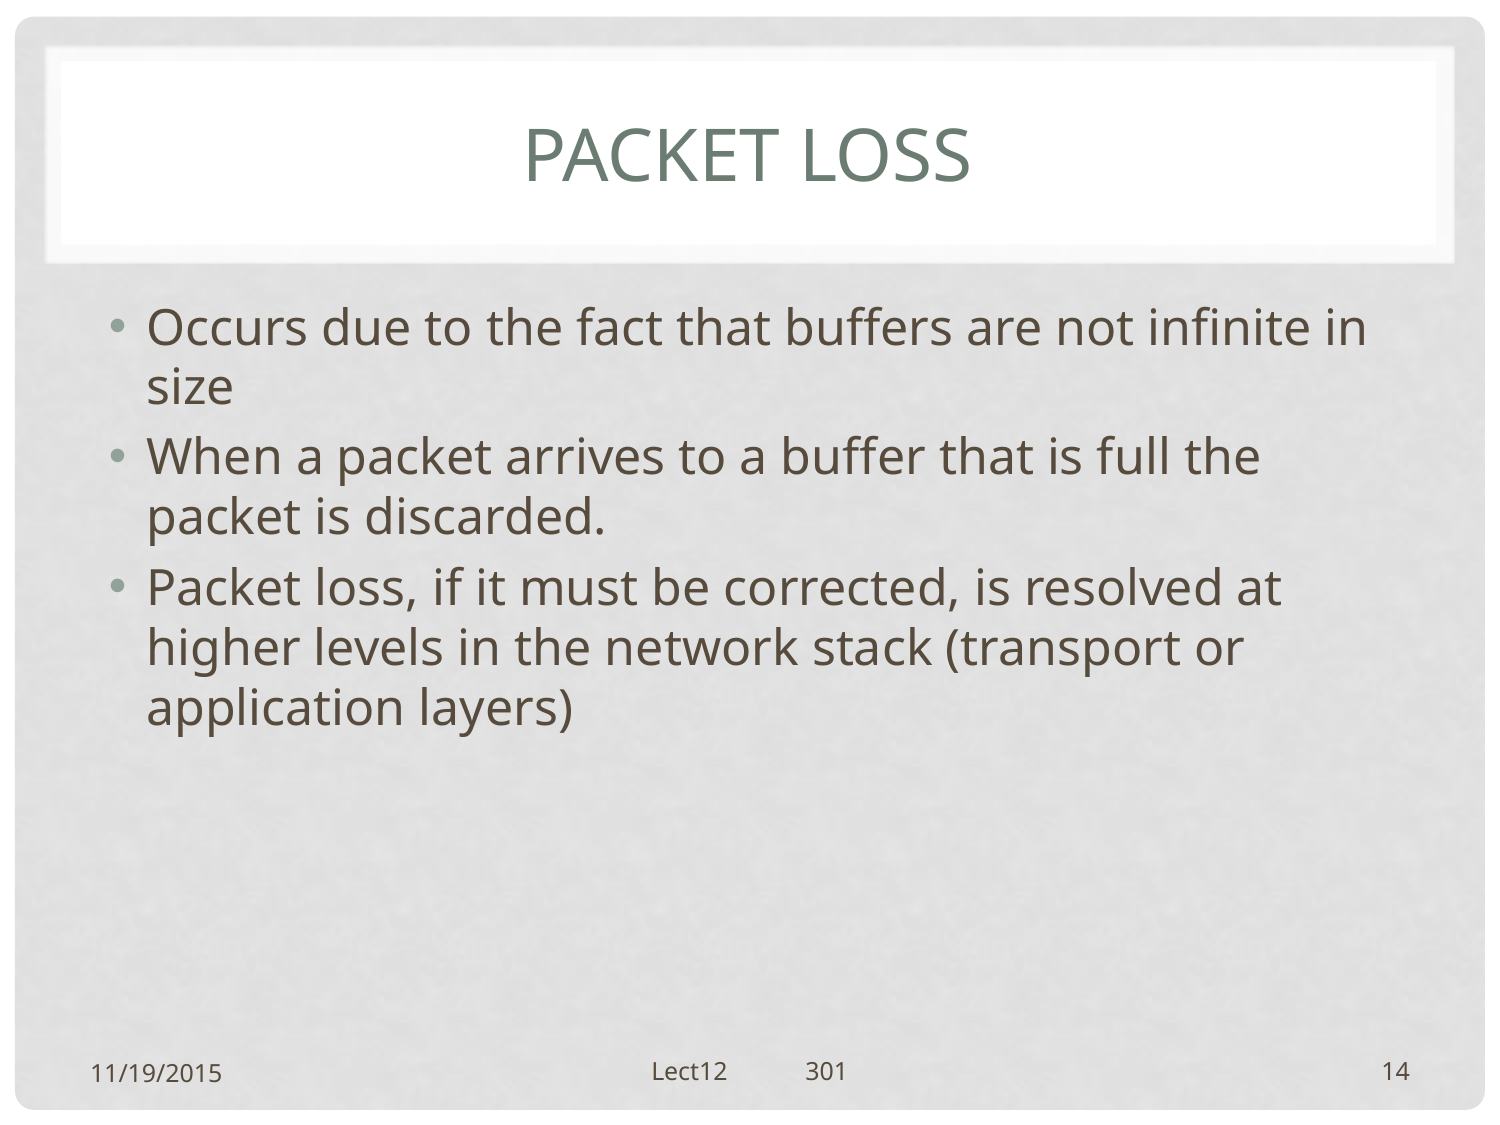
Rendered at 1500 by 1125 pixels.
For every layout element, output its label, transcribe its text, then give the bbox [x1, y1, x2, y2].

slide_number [75, 1042, 425, 1103]
slide_number 14 [1074, 1042, 1425, 1103]
footer Lect12 301 [512, 1042, 988, 1103]
list Occurs due to the fact that buffers are not infinite in size When a packet arrives to a buffer that is full the packet is discarded. Packet loss, if it must be corrected, is resolved at higher levels in the network stack (transport or application layers) [75, 287, 1425, 1005]
title Packet Loss [69, 66, 1425, 238]
